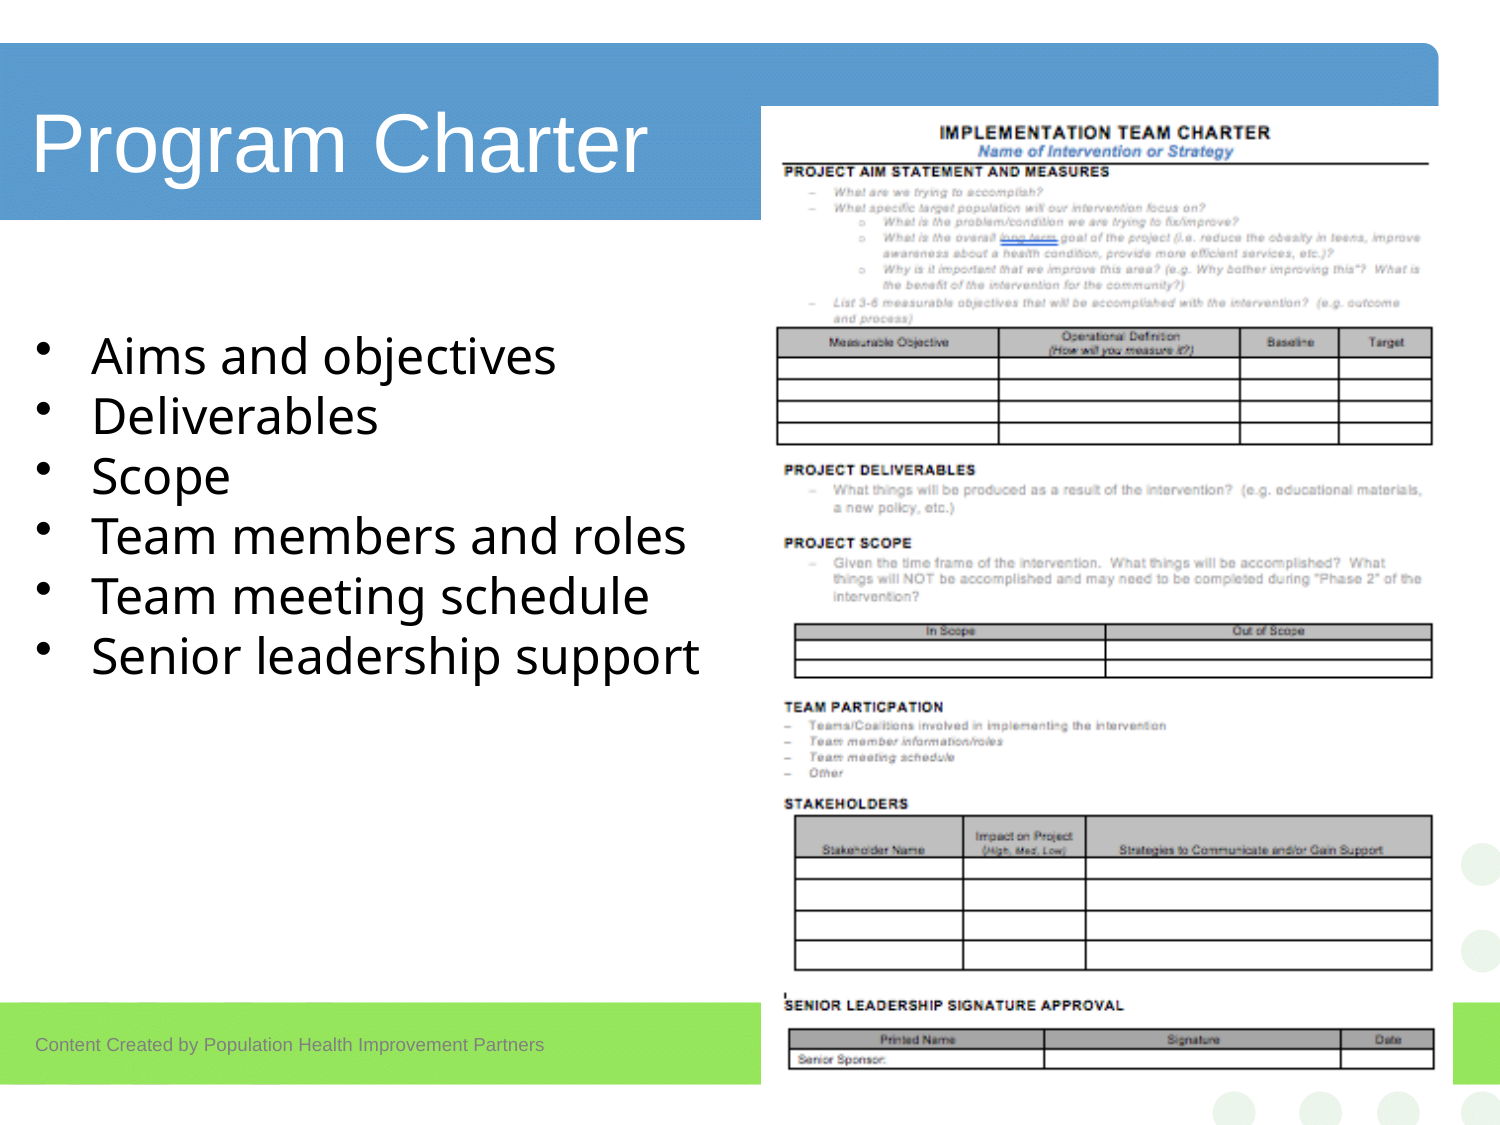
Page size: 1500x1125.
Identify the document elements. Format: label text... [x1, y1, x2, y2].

text_box Aims and objectives Deliverables Scope Team members and roles Team meeting schedule Senior leadership support [20, 317, 756, 693]
title Program Charter [15, 45, 1453, 233]
picture [0, 0, 1500, 1125]
text_box Content Created by Population Health Improvement Partners [20, 1025, 756, 1063]
